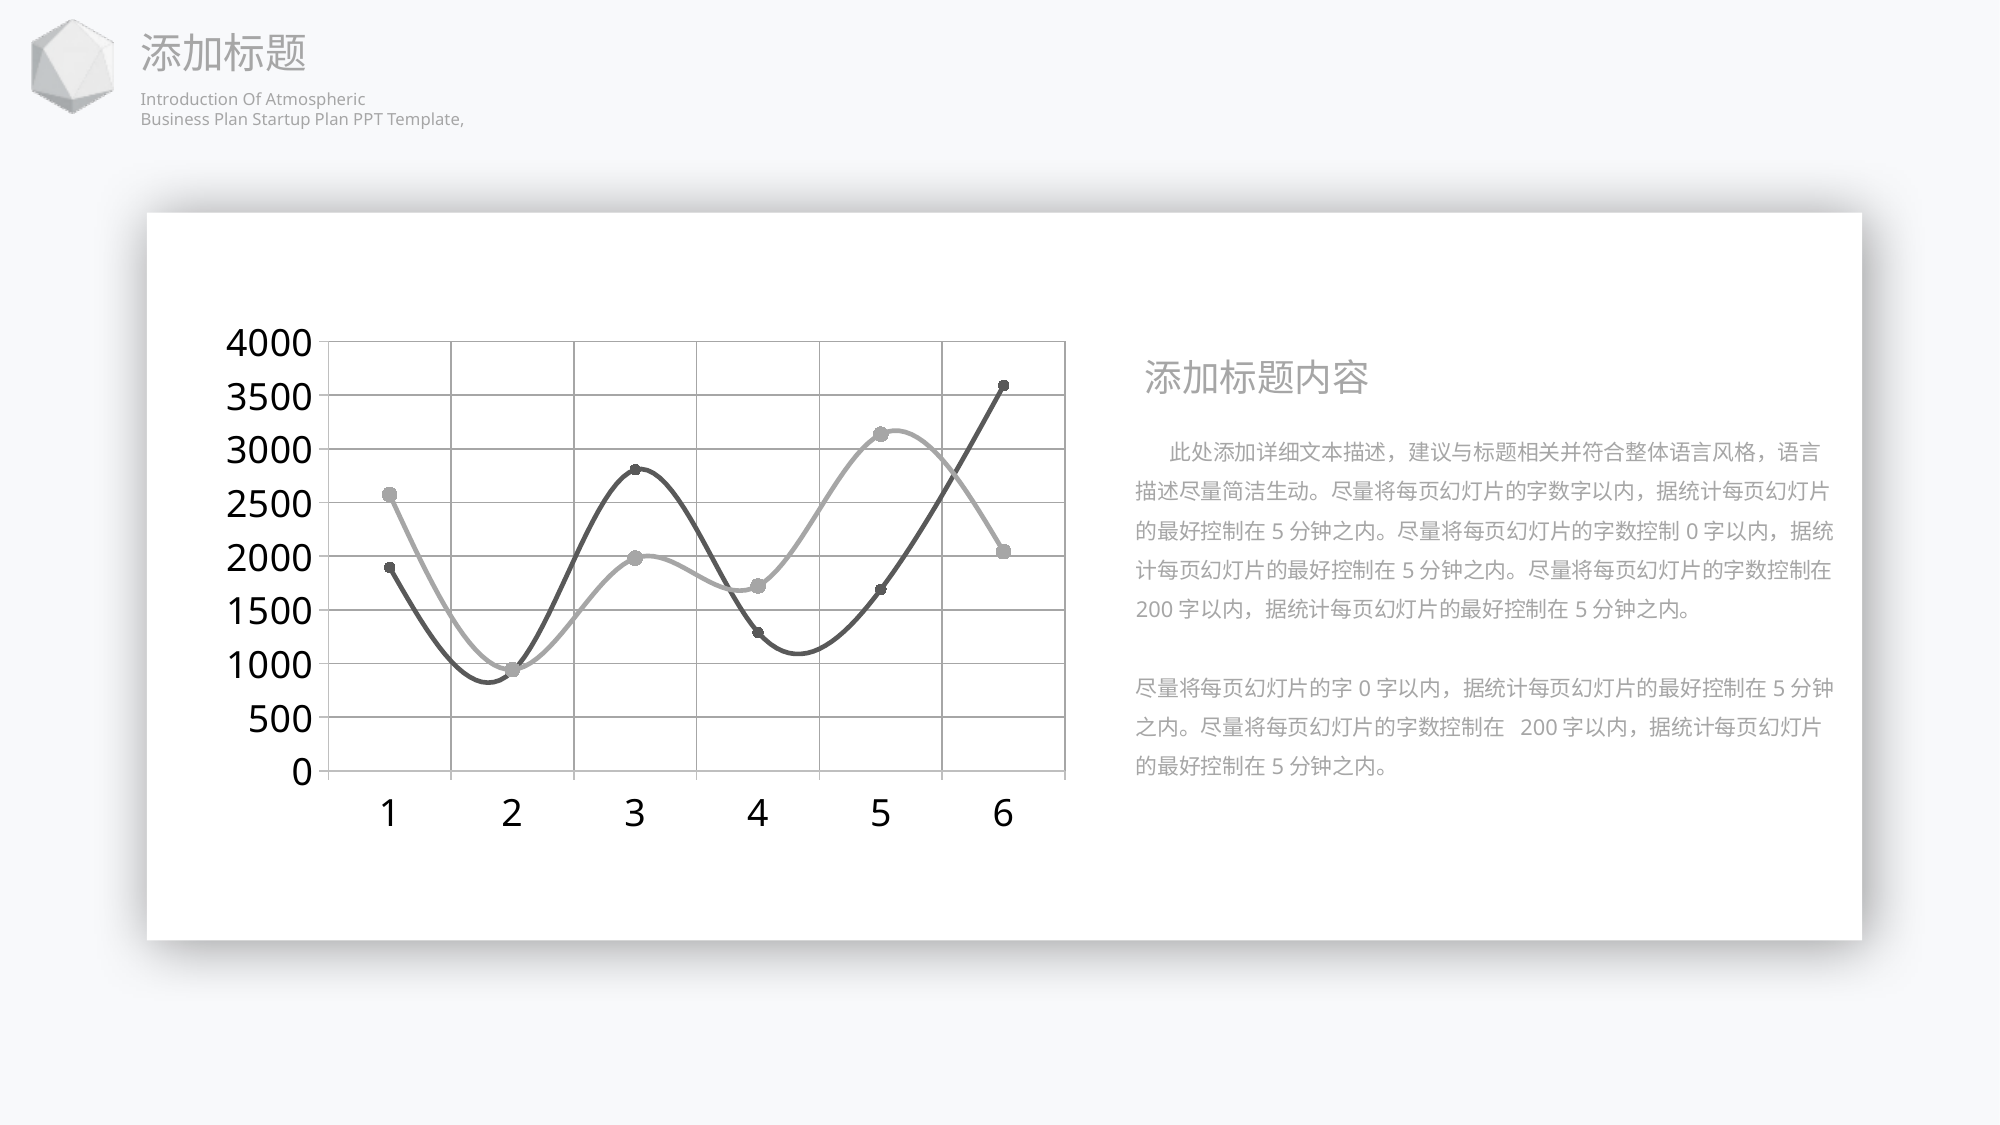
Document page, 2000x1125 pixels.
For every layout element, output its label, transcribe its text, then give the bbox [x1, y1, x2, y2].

text_box 添加标题内容 [1129, 346, 1626, 407]
picture [30, 18, 115, 114]
text_box 此处添加详细文本描述，建议与标题相关并符合整体语言风格，语言描述尽量简洁生动。尽量将每页幻灯片的字数字以内，据统计每页幻灯片的最好控制在5分钟之内。尽量将每页幻灯片的字数控制0字以内，据统计每页幻灯片的最好控制在5分钟之内。尽量将每页幻灯片的字数控制在 200字以内，据统计每页幻灯片的最好控制在5分钟之内。 尽量将每页幻灯片的字0字以内，据统计每页幻灯片的最好控制在5分钟之内。尽量将每页幻灯片的字数控制在 200字以内，据统计每页幻灯片的最好控制在5分钟之内。 [1135, 425, 1839, 681]
text_box Introduction Of Atmospheric Business Plan Startup Plan PPT Template, [125, 78, 563, 140]
text_box [145, 210, 1864, 942]
chart [208, 304, 1083, 849]
text_box 添加标题 [125, 19, 422, 78]
